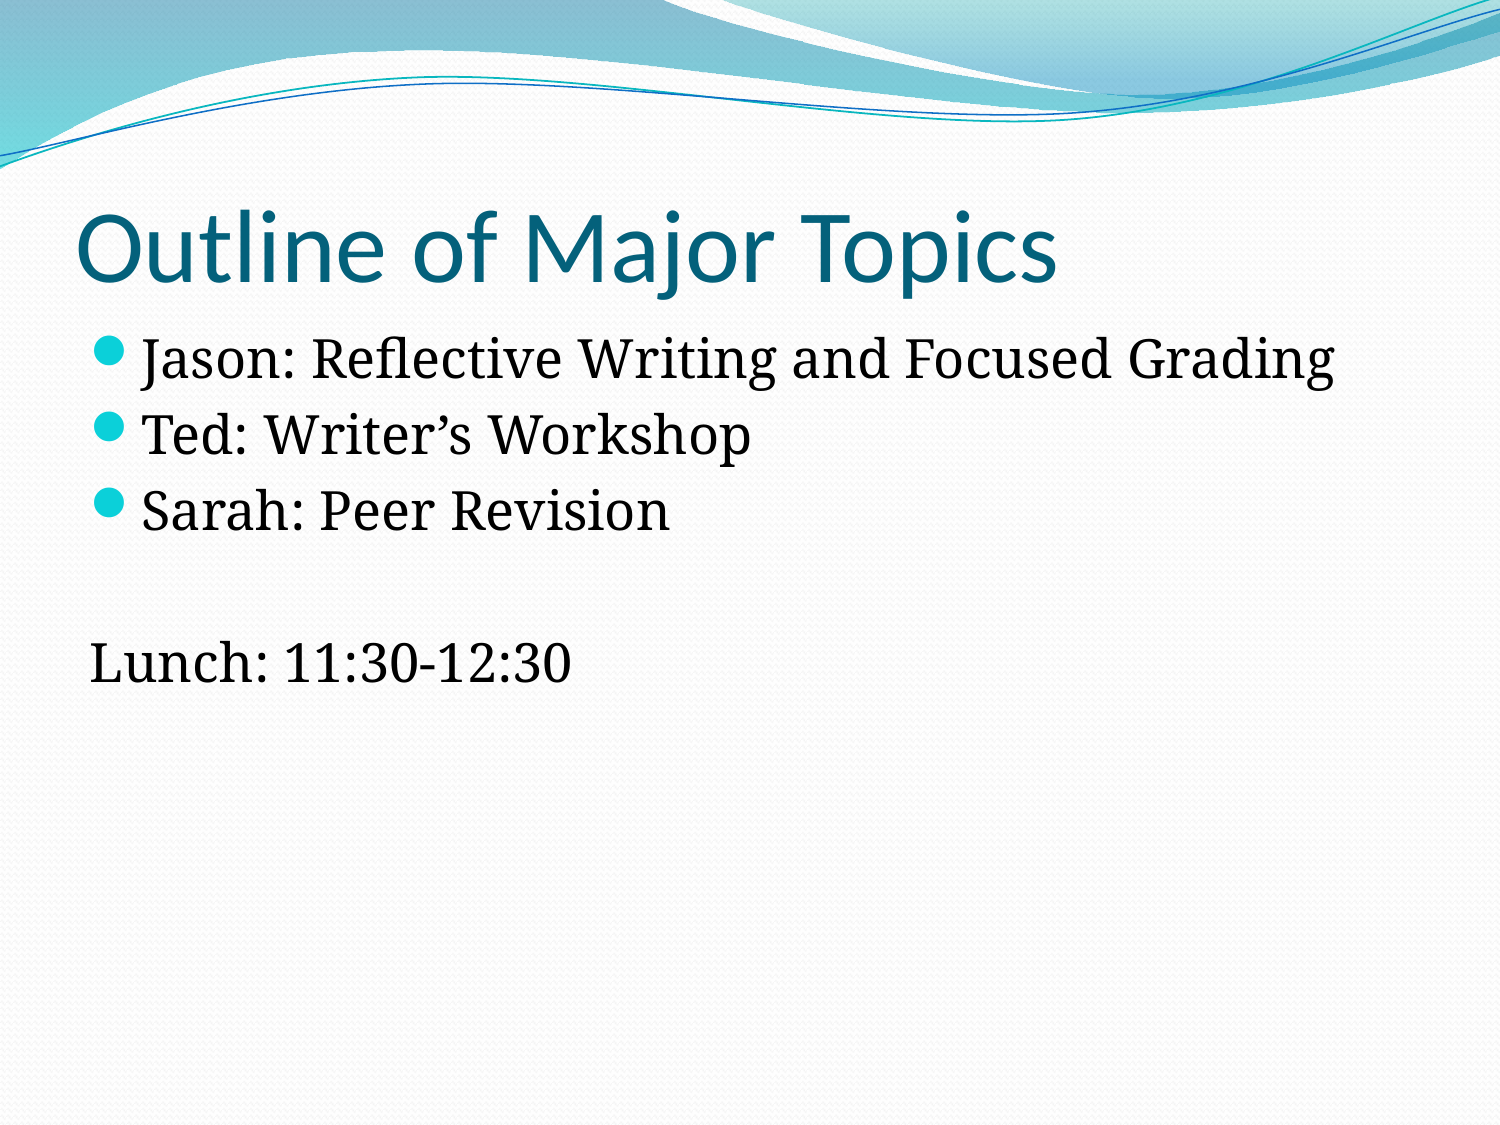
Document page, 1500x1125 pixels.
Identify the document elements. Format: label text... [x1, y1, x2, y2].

list Jason: Reflective Writing and Focused Grading Ted: Writer’s Workshop Sarah: Peer Revision Lunch: 11:30-12:30 [75, 317, 1425, 1038]
title Outline of Major Topics [75, 115, 1425, 303]
